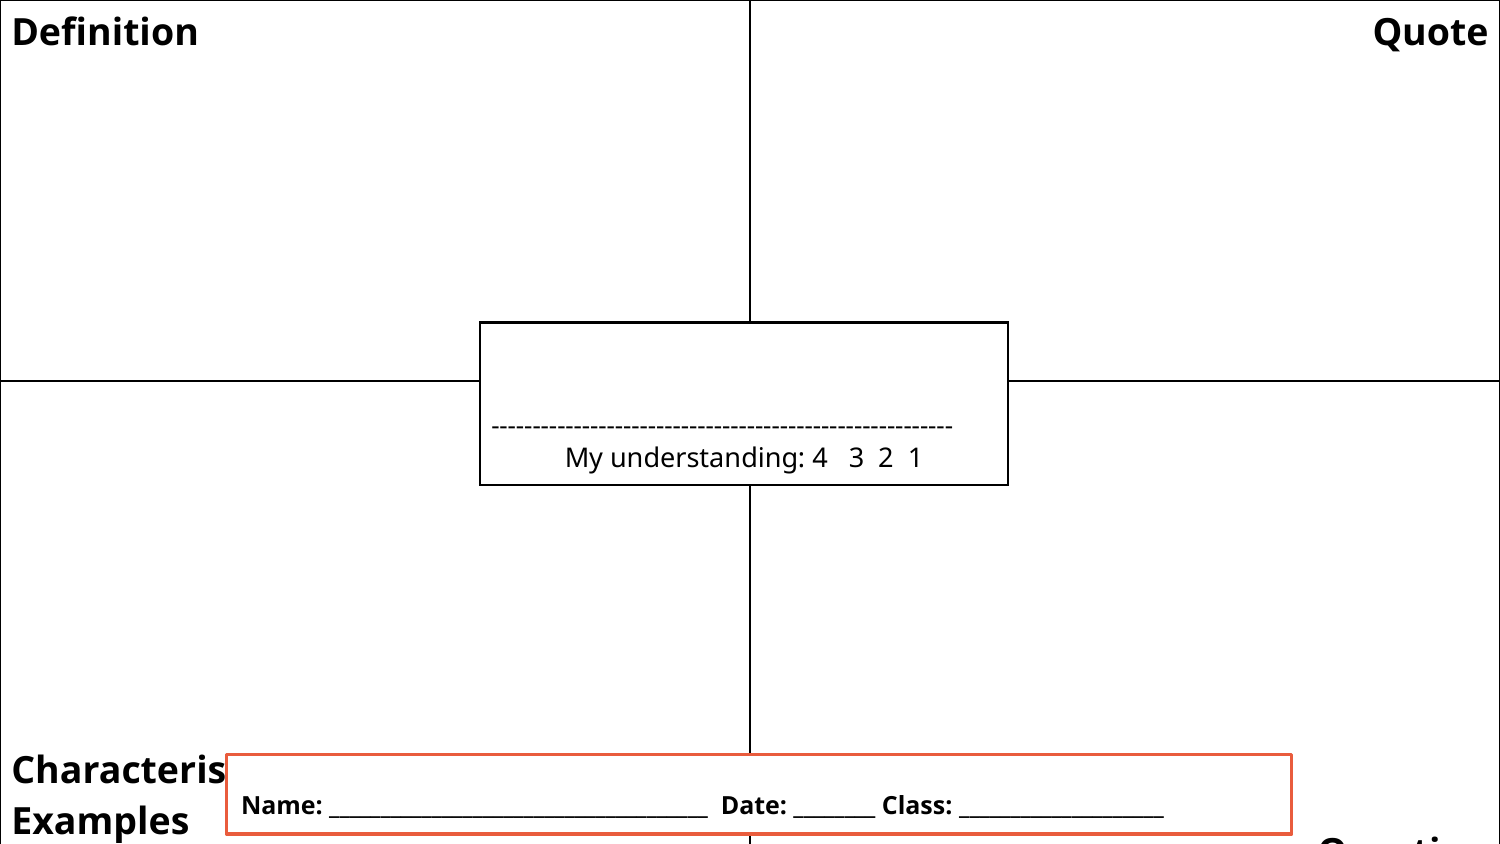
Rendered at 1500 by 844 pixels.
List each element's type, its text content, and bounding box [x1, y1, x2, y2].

text_box -------------------------------------------------------- My understanding: 4 3 2 1 [480, 322, 1008, 486]
text_box Name: _____________________________________ Date: ________ Class: ____________________ [226, 754, 1292, 834]
table_cell Characteristics/ Examples [1, 382, 749, 844]
table_cell Question [751, 382, 1499, 844]
table_header Quote [751, 1, 1499, 380]
table_header Definition [1, 1, 749, 380]
